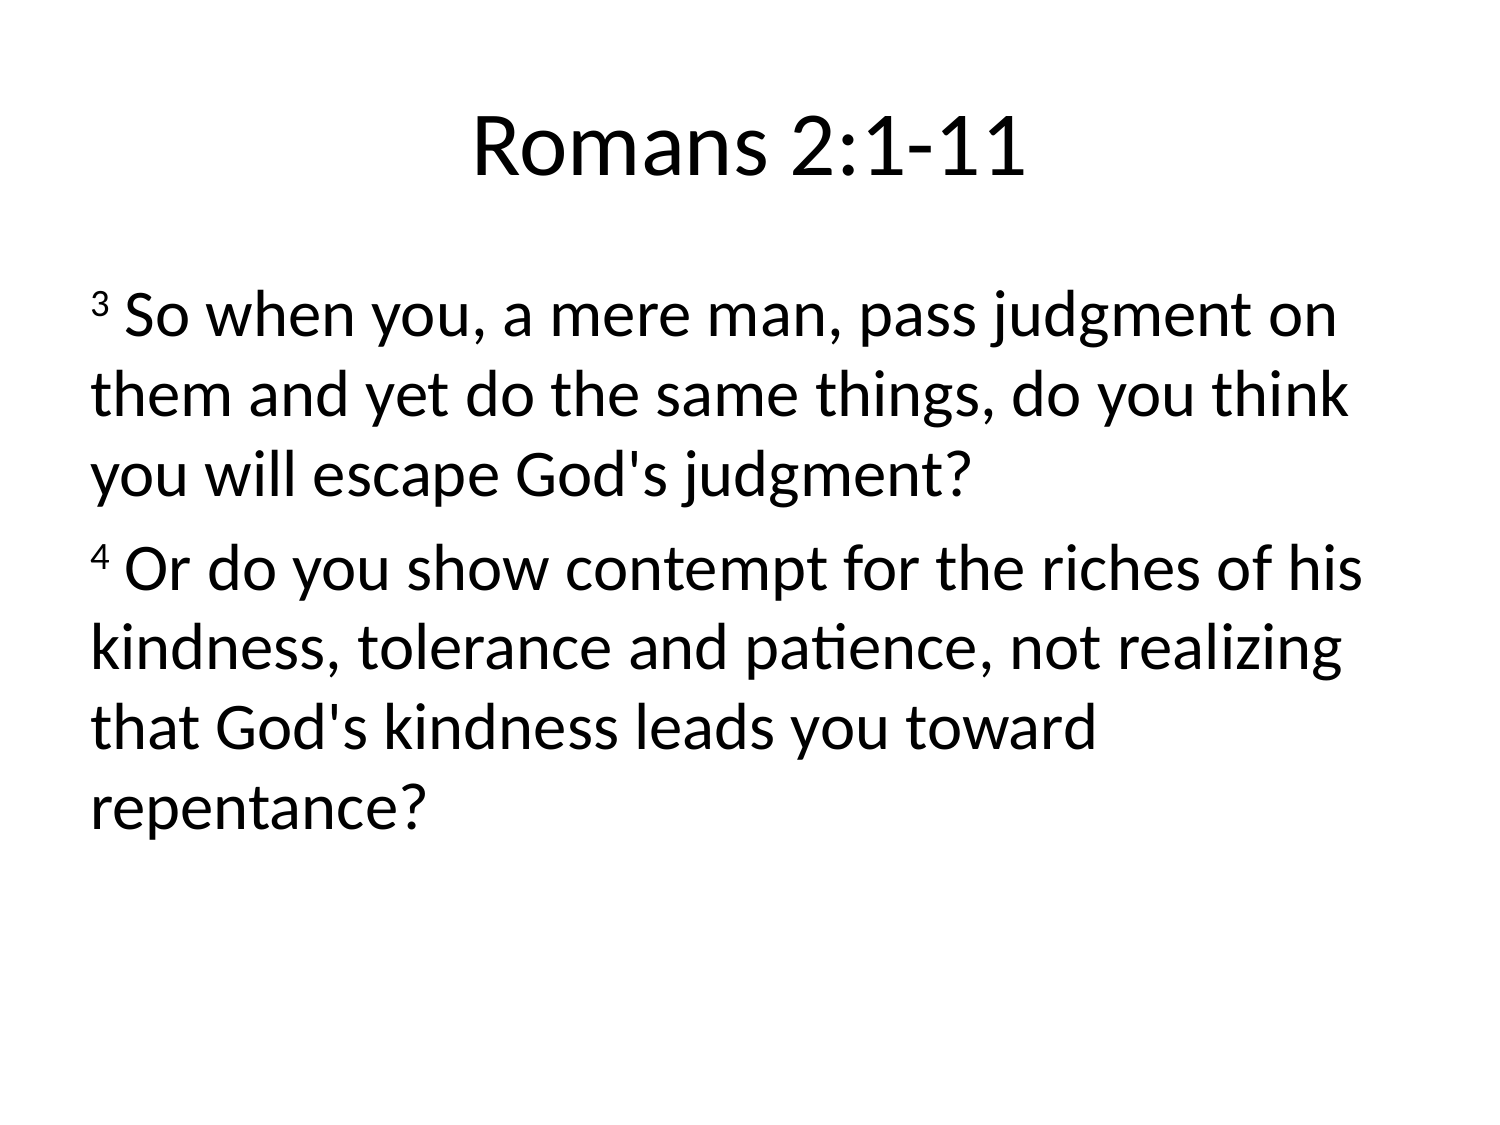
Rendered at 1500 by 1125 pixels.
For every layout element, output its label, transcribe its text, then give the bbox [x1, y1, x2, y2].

title Romans 2:1-11 [75, 45, 1425, 233]
list 3 So when you, a mere man, pass judgment on them and yet do the same things, do you think you will escape God's judgment? 4 Or do you show contempt for the riches of his kindness, tolerance and patience, not realizing that God's kindness leads you toward repentance? [75, 262, 1425, 1005]
